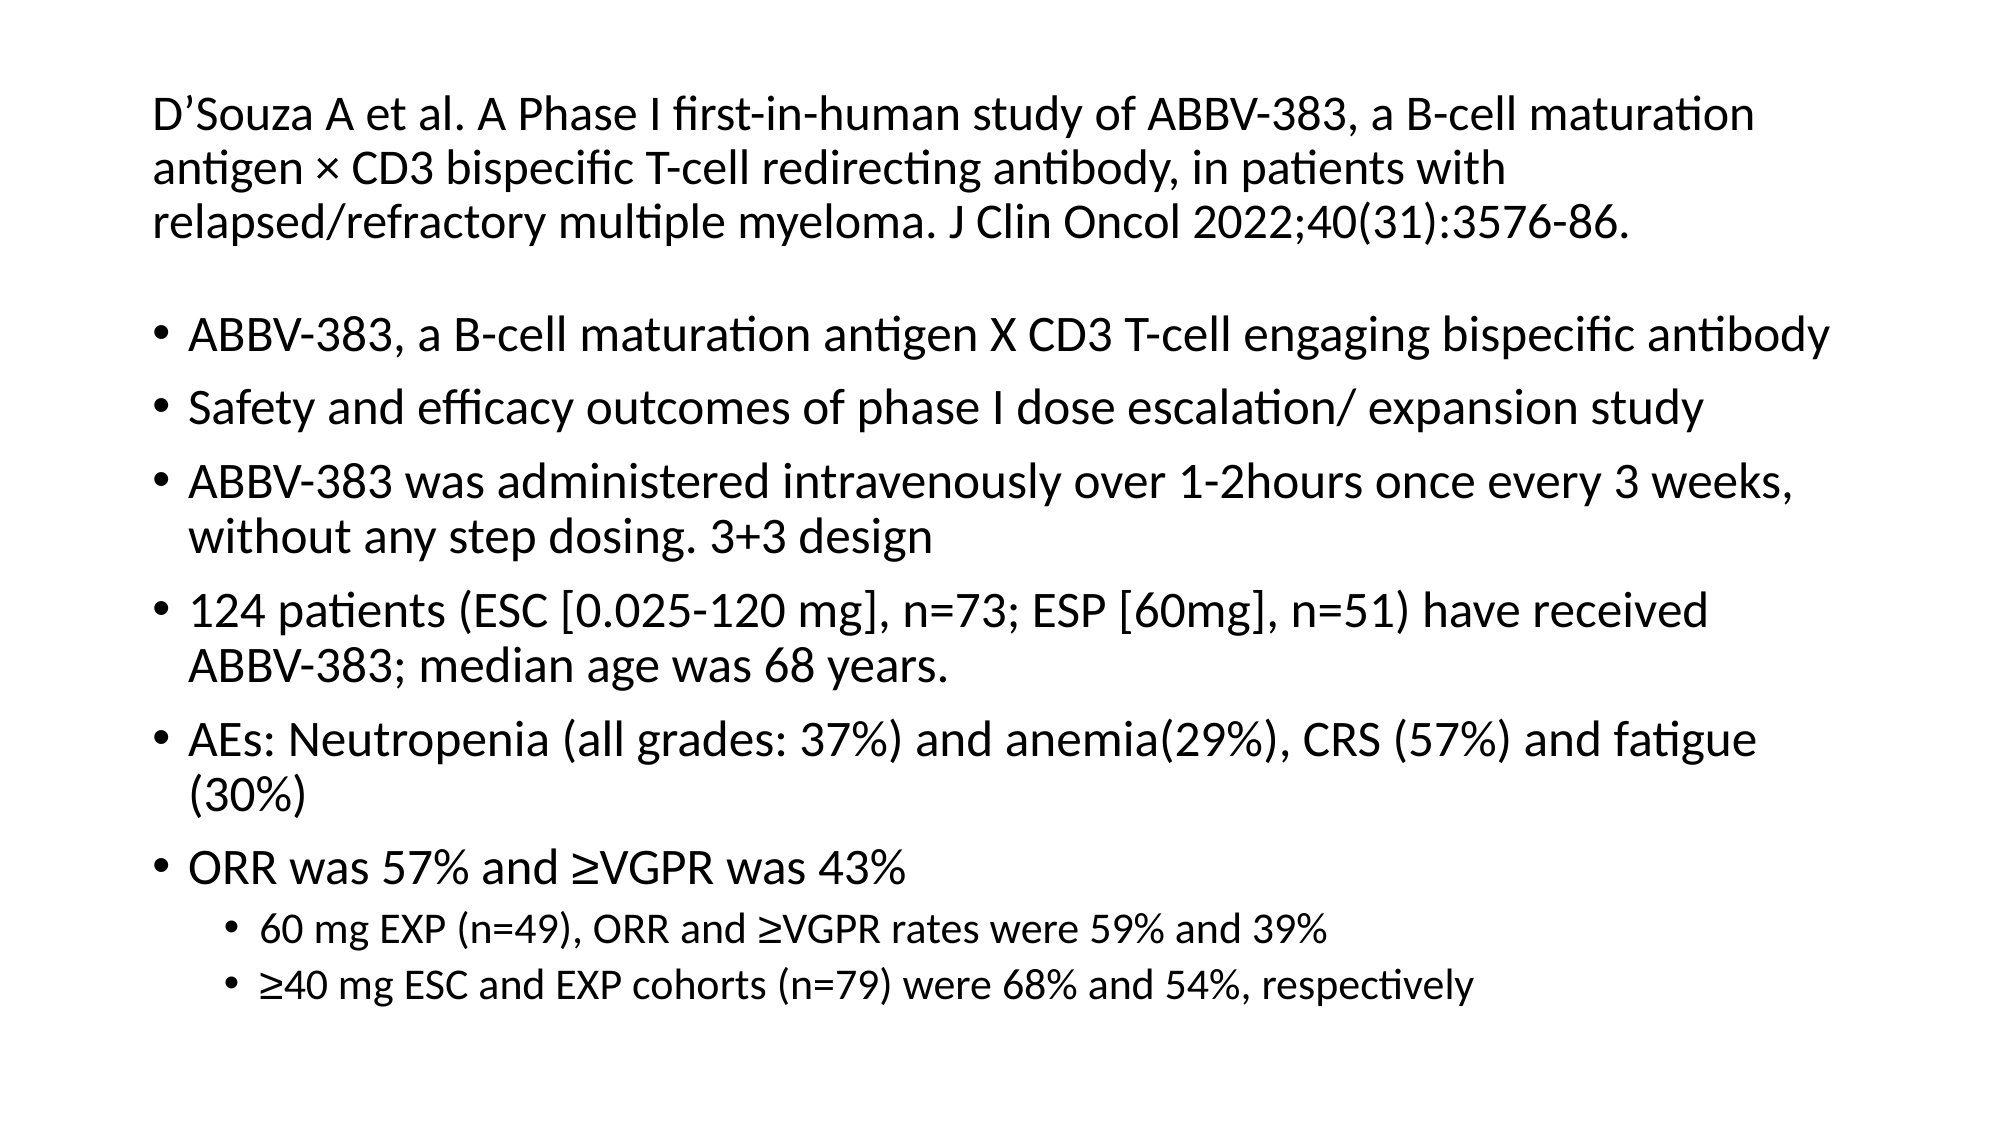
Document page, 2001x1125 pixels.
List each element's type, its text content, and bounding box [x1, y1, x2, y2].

list ABBV-383, a B-cell maturation antigen X CD3 T-cell engaging bispecific antibody Safety and efficacy outcomes of phase I dose escalation/ expansion study ABBV-383 was administered intravenously over 1-2hours once every 3 weeks, without any step dosing. 3+3 design 124 patients (ESC [0.025-120 mg], n=73; ESP [60mg], n=51) have received ABBV-383; median age was 68 years. AEs: Neutropenia (all grades: 37%) and anemia(29%), CRS (57%) and fatigue (30%) ORR was 57% and ≥VGPR was 43% 60 mg EXP (n=49), ORR and ≥VGPR rates were 59% and 39% ≥40 mg ESC and EXP cohorts (n=79) were 68% and 54%, respectively [137, 299, 1863, 1066]
title D’Souza A et al. A Phase I first-in-human study of ABBV-383, a B-cell maturation antigen × CD3 bispecific T-cell redirecting antibody, in patients with relapsed/refractory multiple myeloma. J Clin Oncol 2022;40(31):3576-86. [137, 59, 1863, 278]
